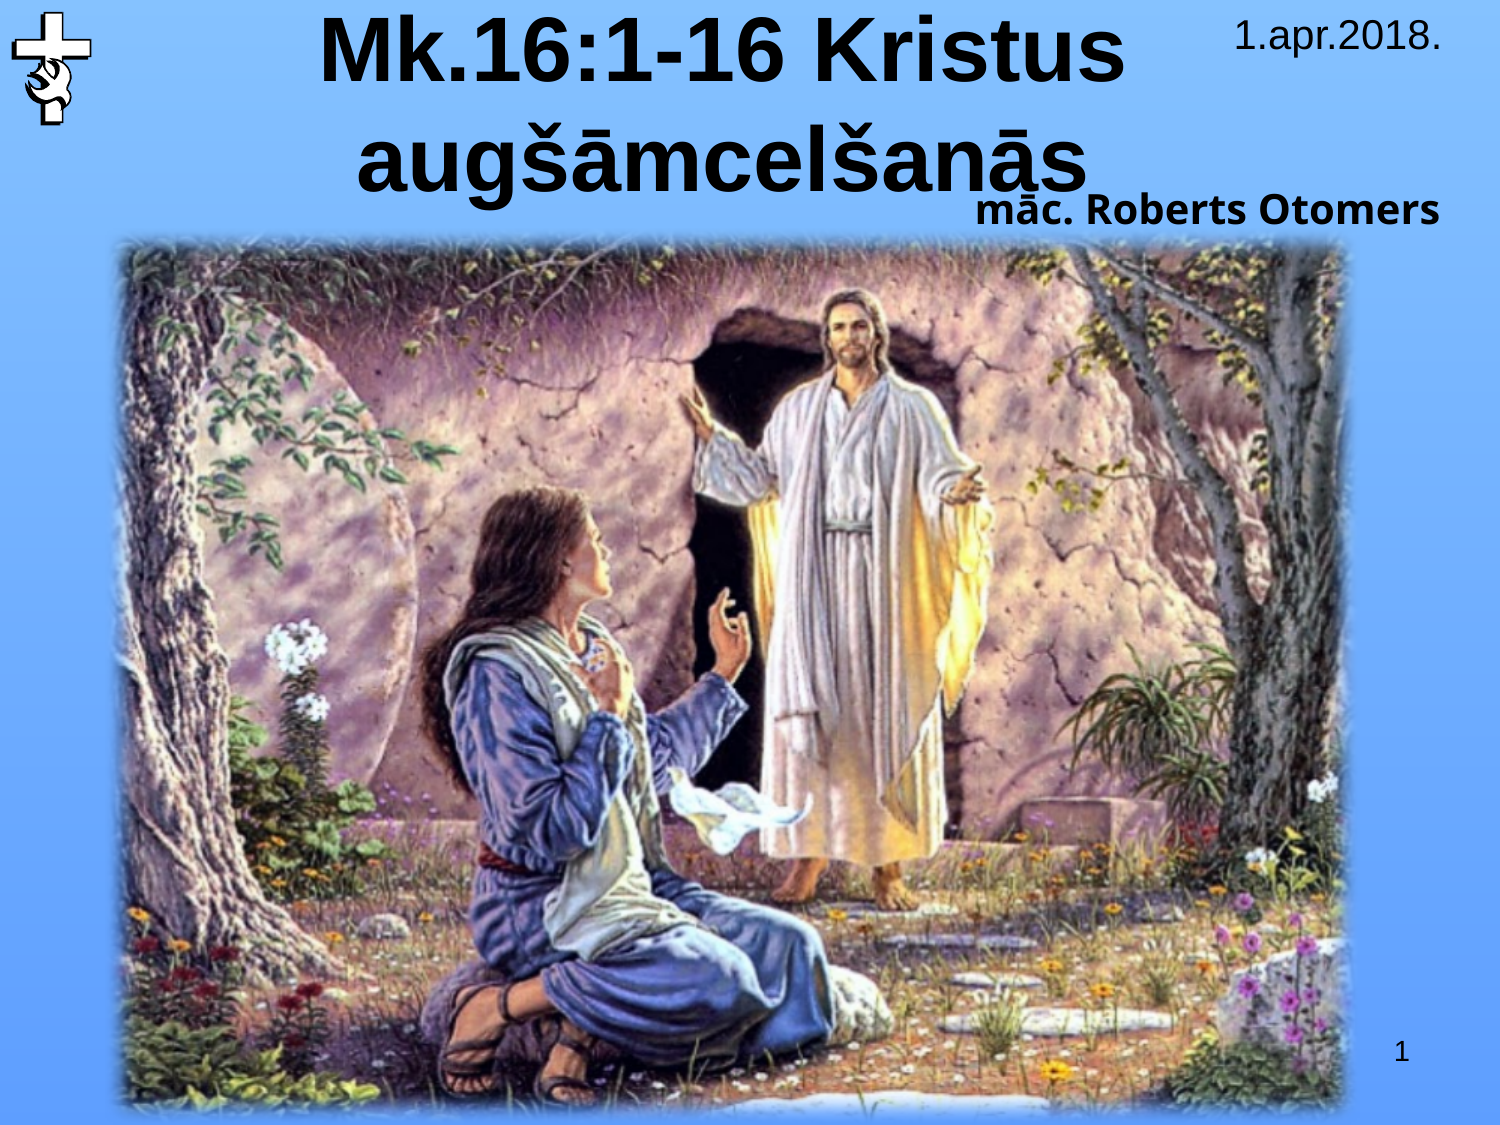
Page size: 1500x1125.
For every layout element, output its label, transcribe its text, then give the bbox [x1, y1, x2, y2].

title Mk.16:1-16 Kristus augšāmcelšanās [52, 11, 1395, 188]
text_box māc. Roberts Otomers [915, 175, 1500, 241]
text_box 1.apr.2018. [1218, 0, 1500, 65]
picture [105, 228, 1360, 1125]
picture [11, 11, 92, 126]
slide_number 1 [1364, 1024, 1426, 1103]
